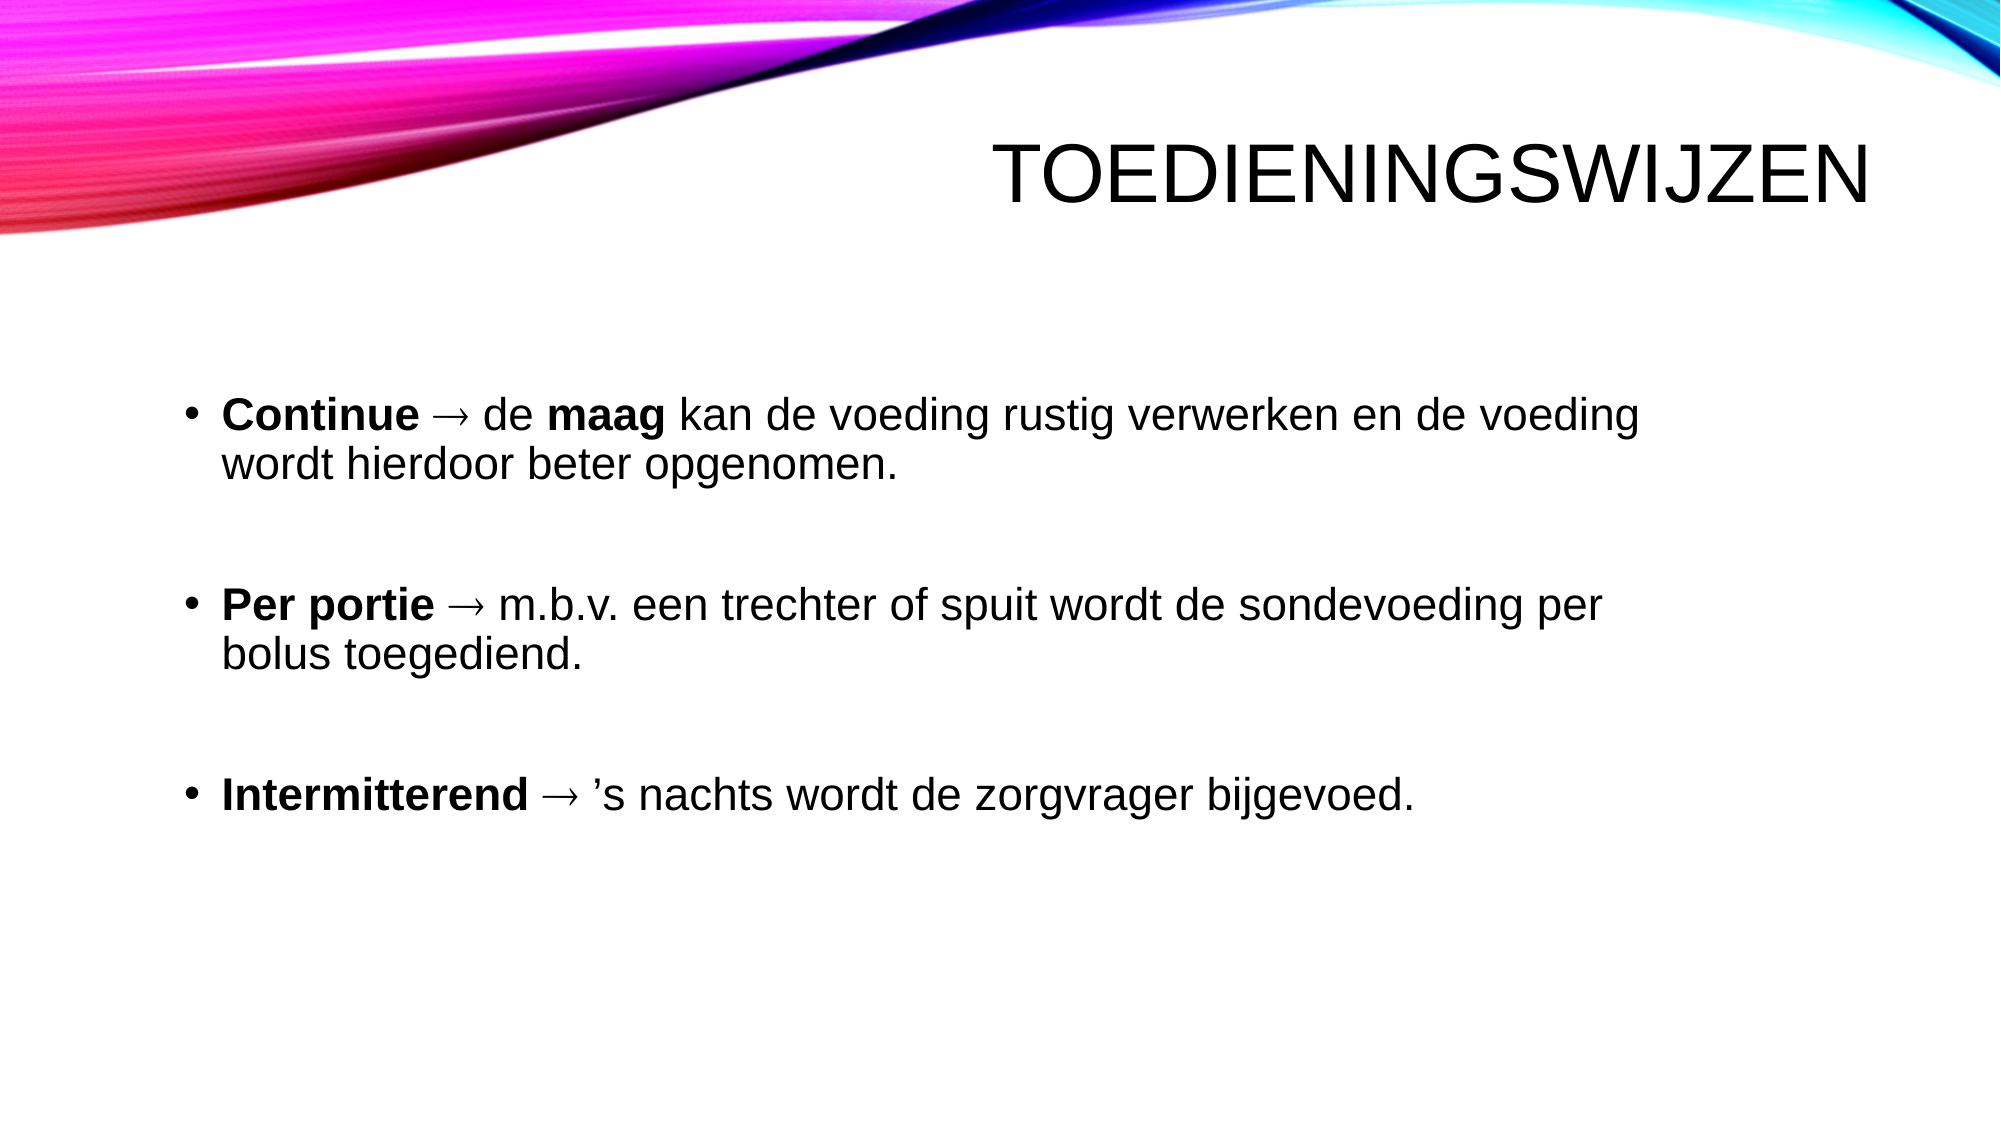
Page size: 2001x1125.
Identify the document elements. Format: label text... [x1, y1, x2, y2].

picture [0, 0, 2000, 237]
picture [1890, 0, 2000, 75]
picture [1910, 0, 2000, 45]
title Toedieningswijzen [474, 69, 1888, 282]
list Continue  de maag kan de voeding rustig verwerken en de voeding wordt hierdoor beter opgenomen. Per portie  m.b.v. een trechter of spuit wordt de sondevoeding per bolus toegediend. Intermitterend  ’s nachts wordt de zorgvrager bijgevoed. [169, 337, 1722, 1075]
